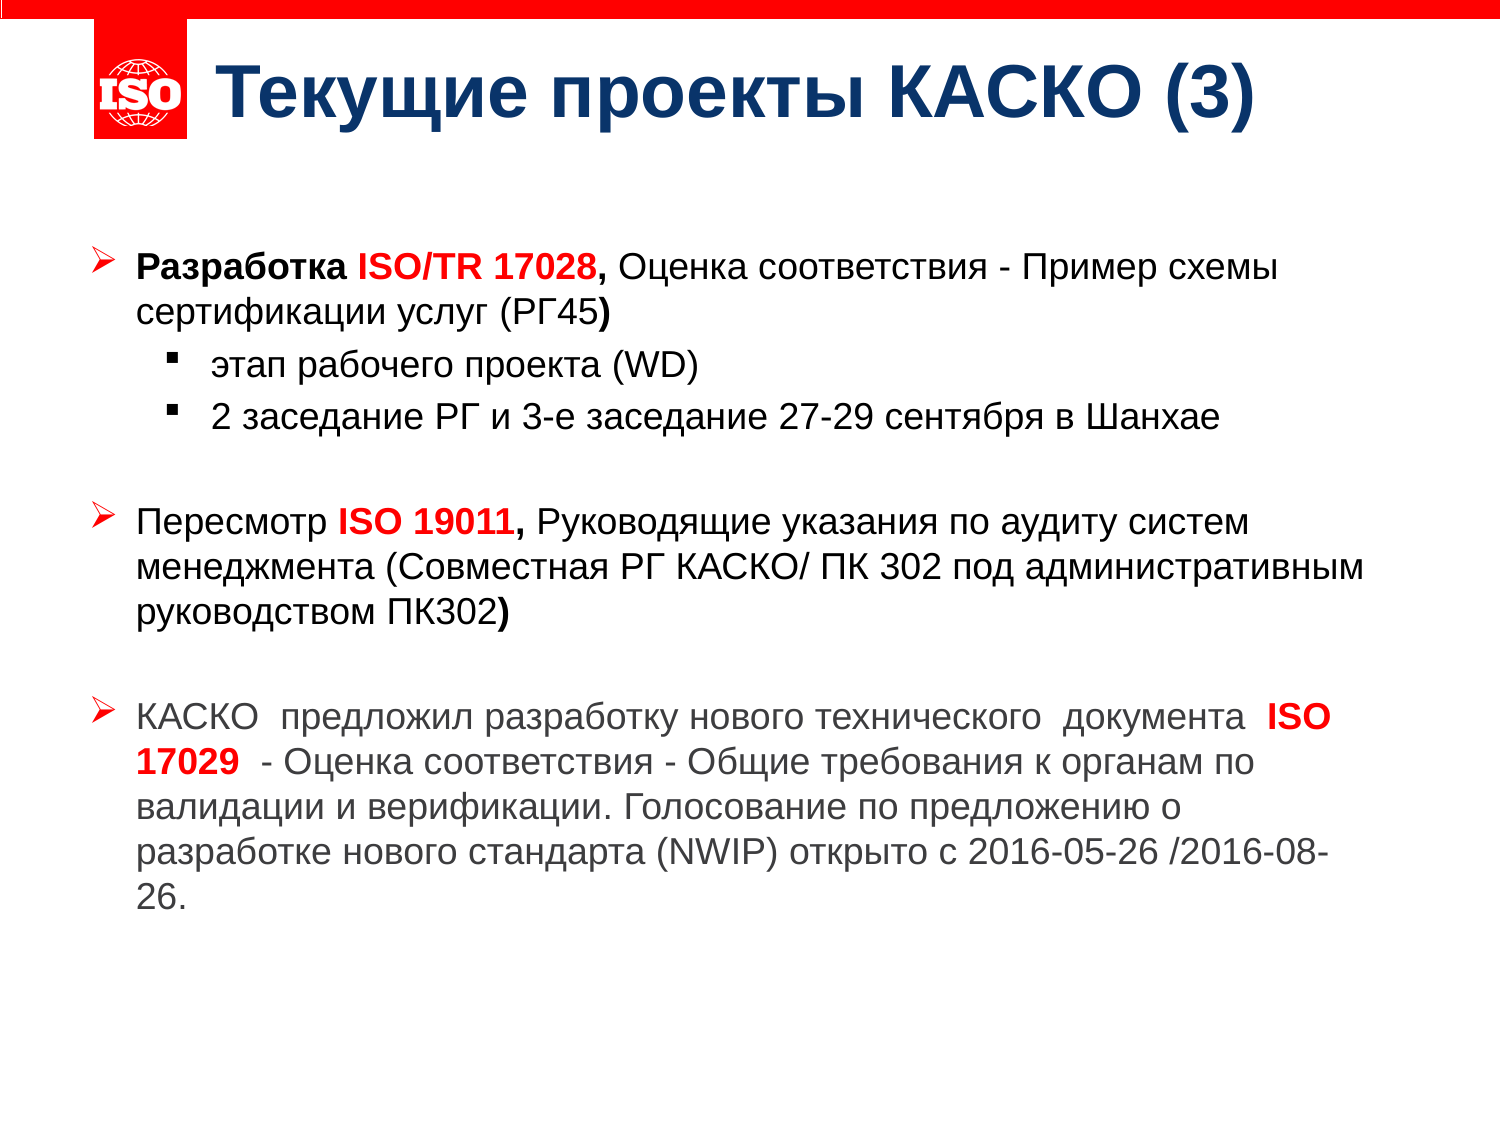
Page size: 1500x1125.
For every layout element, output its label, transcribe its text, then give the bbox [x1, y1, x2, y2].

title Текущие проекты КАСКО (3) [200, 16, 1500, 159]
list Разработка ISO/TR 17028, Оценка соответствия - Пример схемы сертификации услуг (РГ45) этап рабочего проекта (WD) 2 заседание РГ и 3-е заседание 27-29 сентября в Шанхае Пересмотр ISO 19011, Руководящие указания по аудиту систем менеджмента (Совместная РГ КАСКО/ ПК 302 под административным руководством ПК302) КАСКО предложил разработку нового технического документа ISO 17029 - Оценка соответствия - Общие требования к органам по валидации и верификации. Голосование по предложению о разработке нового стандарта (NWIP) открыто с 2016-05-26 /2016-08-26. [88, 242, 1382, 1026]
